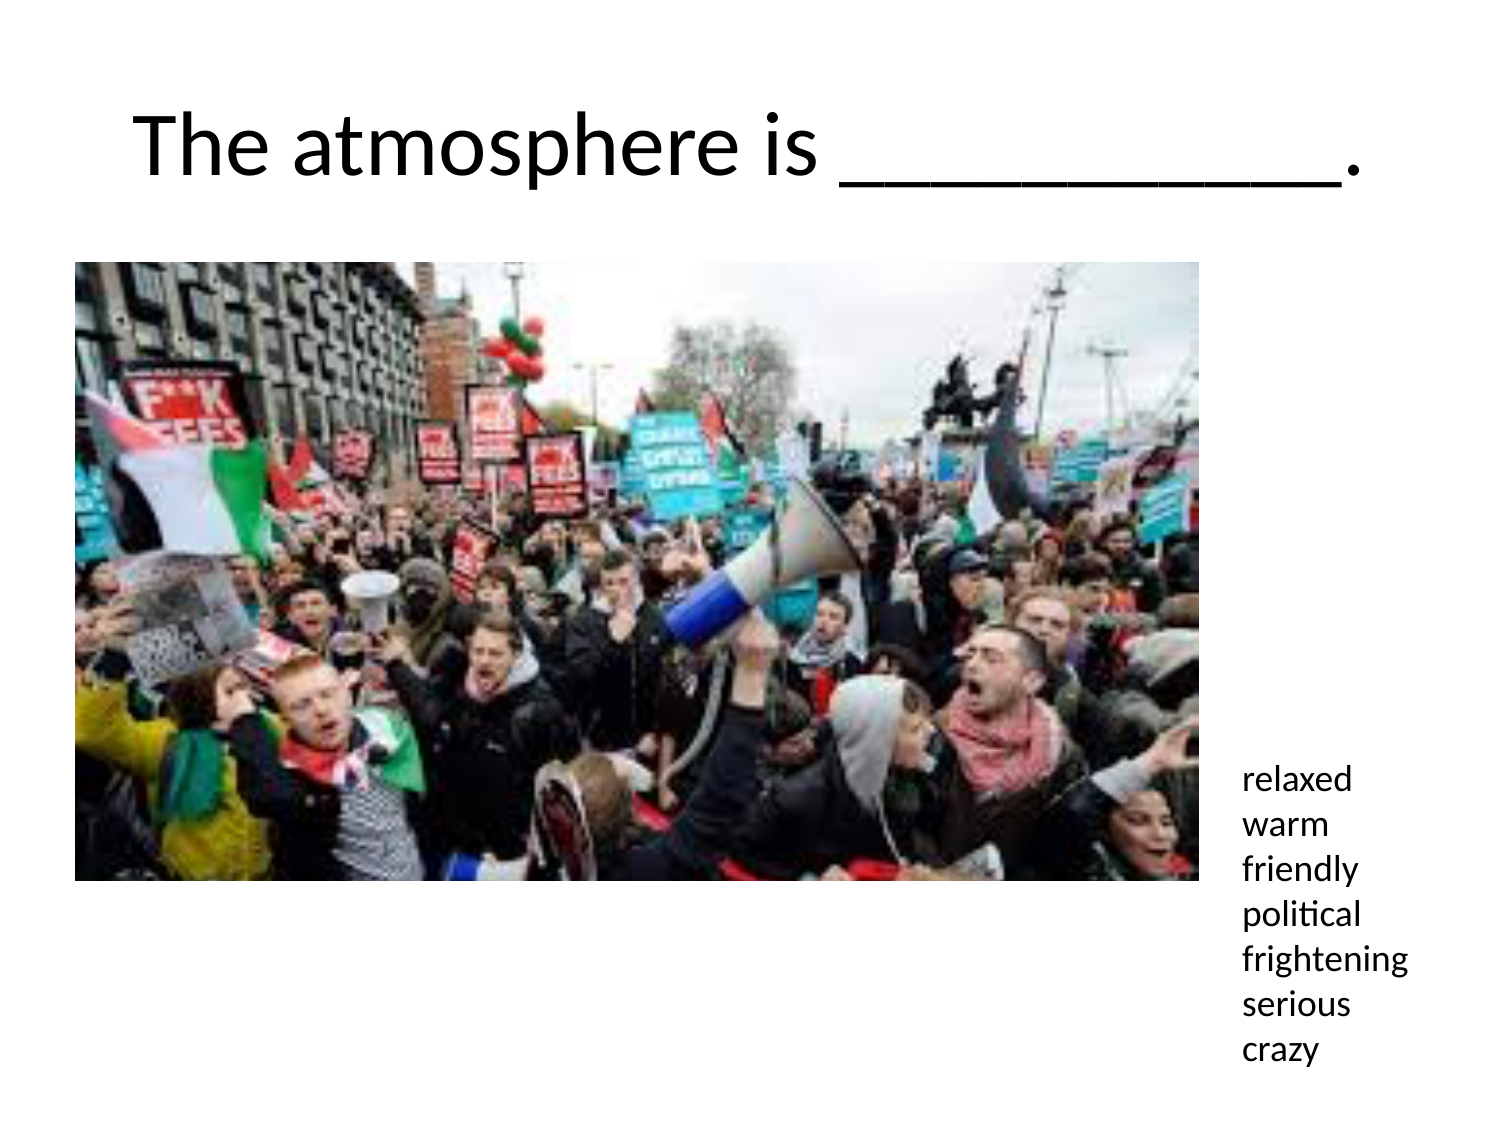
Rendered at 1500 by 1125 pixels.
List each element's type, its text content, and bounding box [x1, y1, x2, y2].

text_box relaxed warm friendly political frightening serious crazy [1227, 746, 1424, 1121]
title The atmosphere is ___________. [75, 45, 1425, 233]
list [74, 262, 1199, 881]
